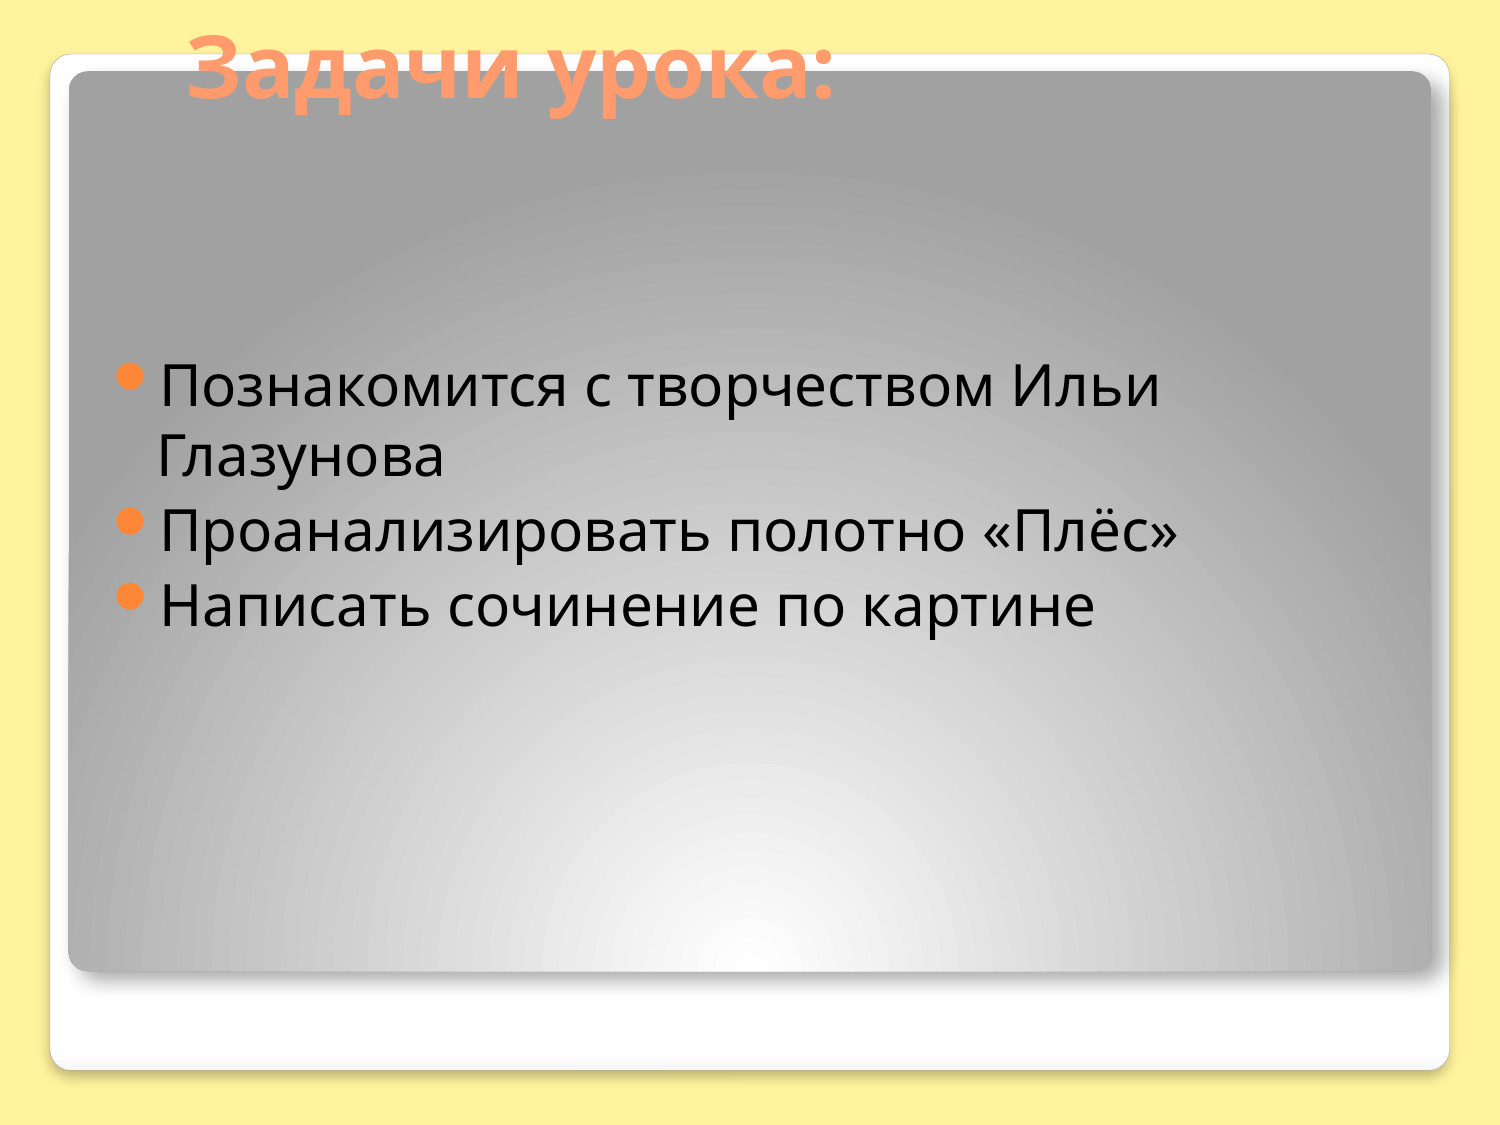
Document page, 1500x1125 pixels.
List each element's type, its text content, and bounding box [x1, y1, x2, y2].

list Познакомится с творчеством Ильи Глазунова Проанализировать полотно «Плёс» Написать сочинение по картине [82, 257, 1425, 739]
title Задачи урока: [70, 82, 1413, 329]
